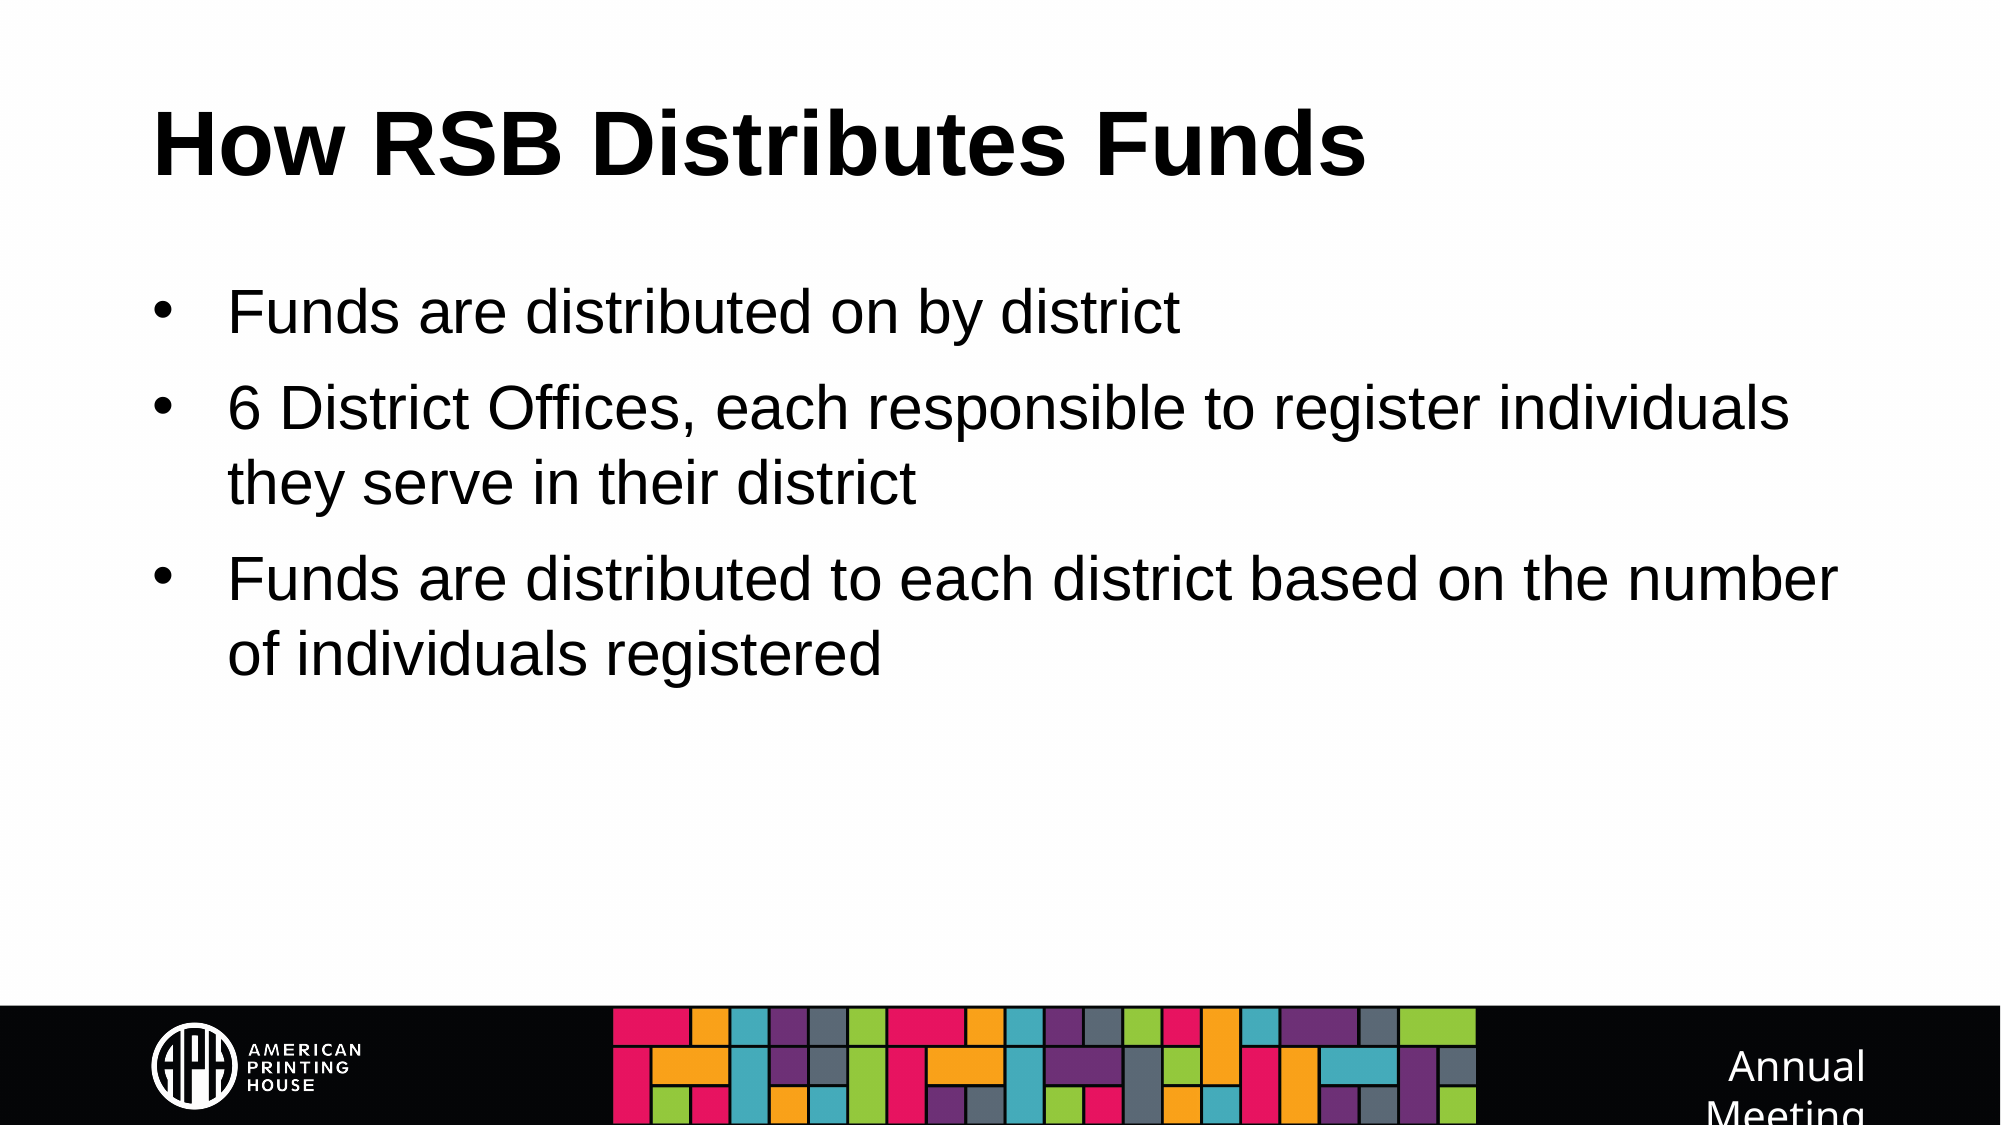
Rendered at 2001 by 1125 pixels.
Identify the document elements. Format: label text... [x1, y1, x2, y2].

picture [0, 0, 2001, 1125]
picture [1727, 1107, 1734, 1125]
picture [1846, 1111, 1858, 1125]
picture [1771, 1111, 1783, 1118]
title How RSB Distributes Funds [137, 59, 1863, 232]
picture [1821, 1111, 1833, 1125]
list Funds are distributed on by district 6 District Offices, each responsible to register individuals they serve in their district Funds are distributed to each district based on the number of individuals registered [137, 263, 1863, 909]
picture [1711, 1105, 1719, 1125]
picture [1748, 1111, 1760, 1118]
